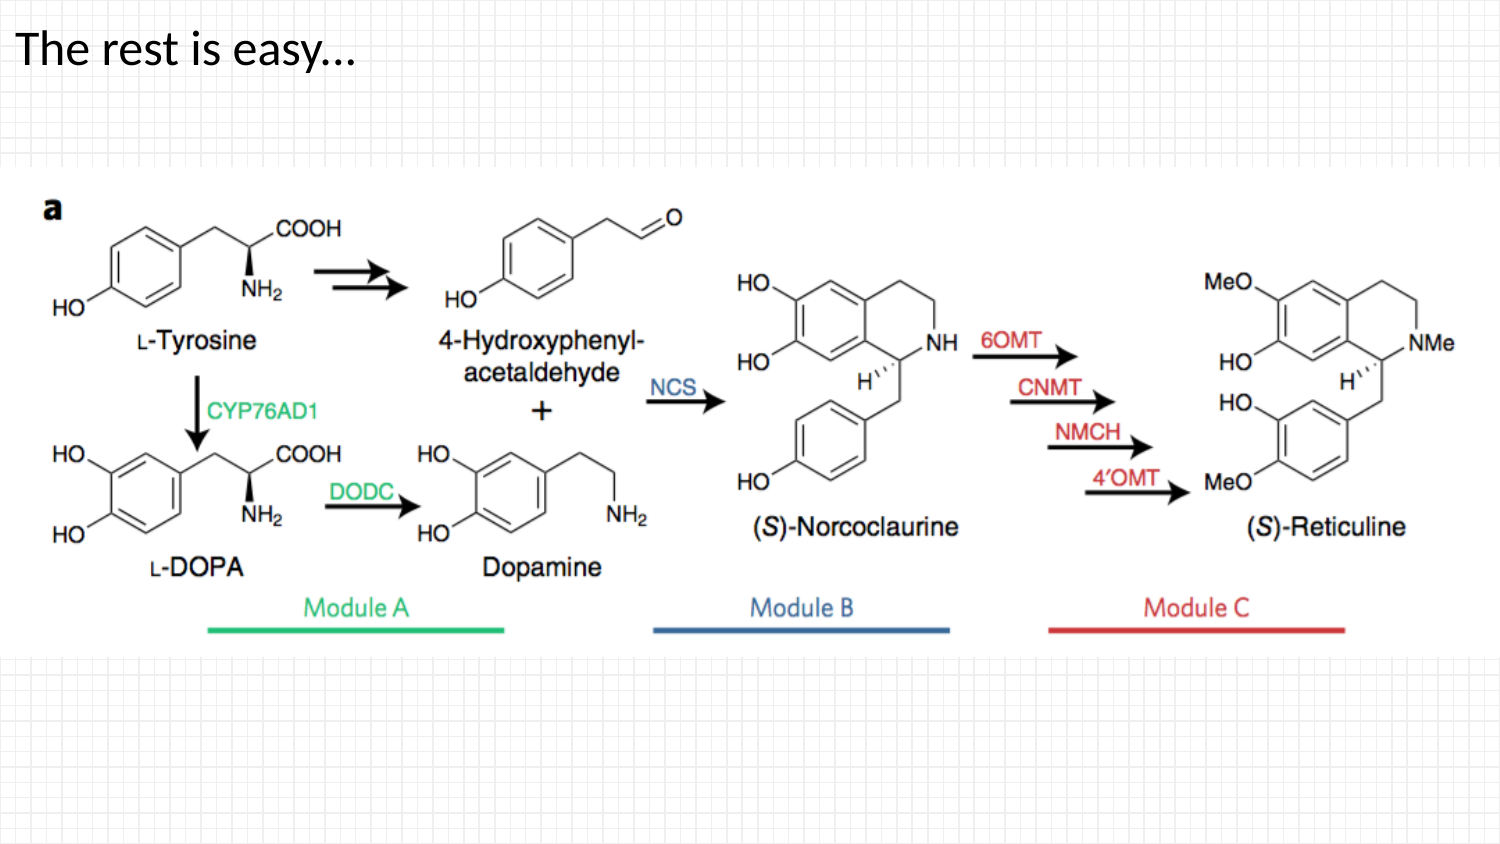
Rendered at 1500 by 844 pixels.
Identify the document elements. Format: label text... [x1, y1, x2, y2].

text_box The rest is easy... [0, 0, 817, 140]
picture [0, 167, 1500, 657]
